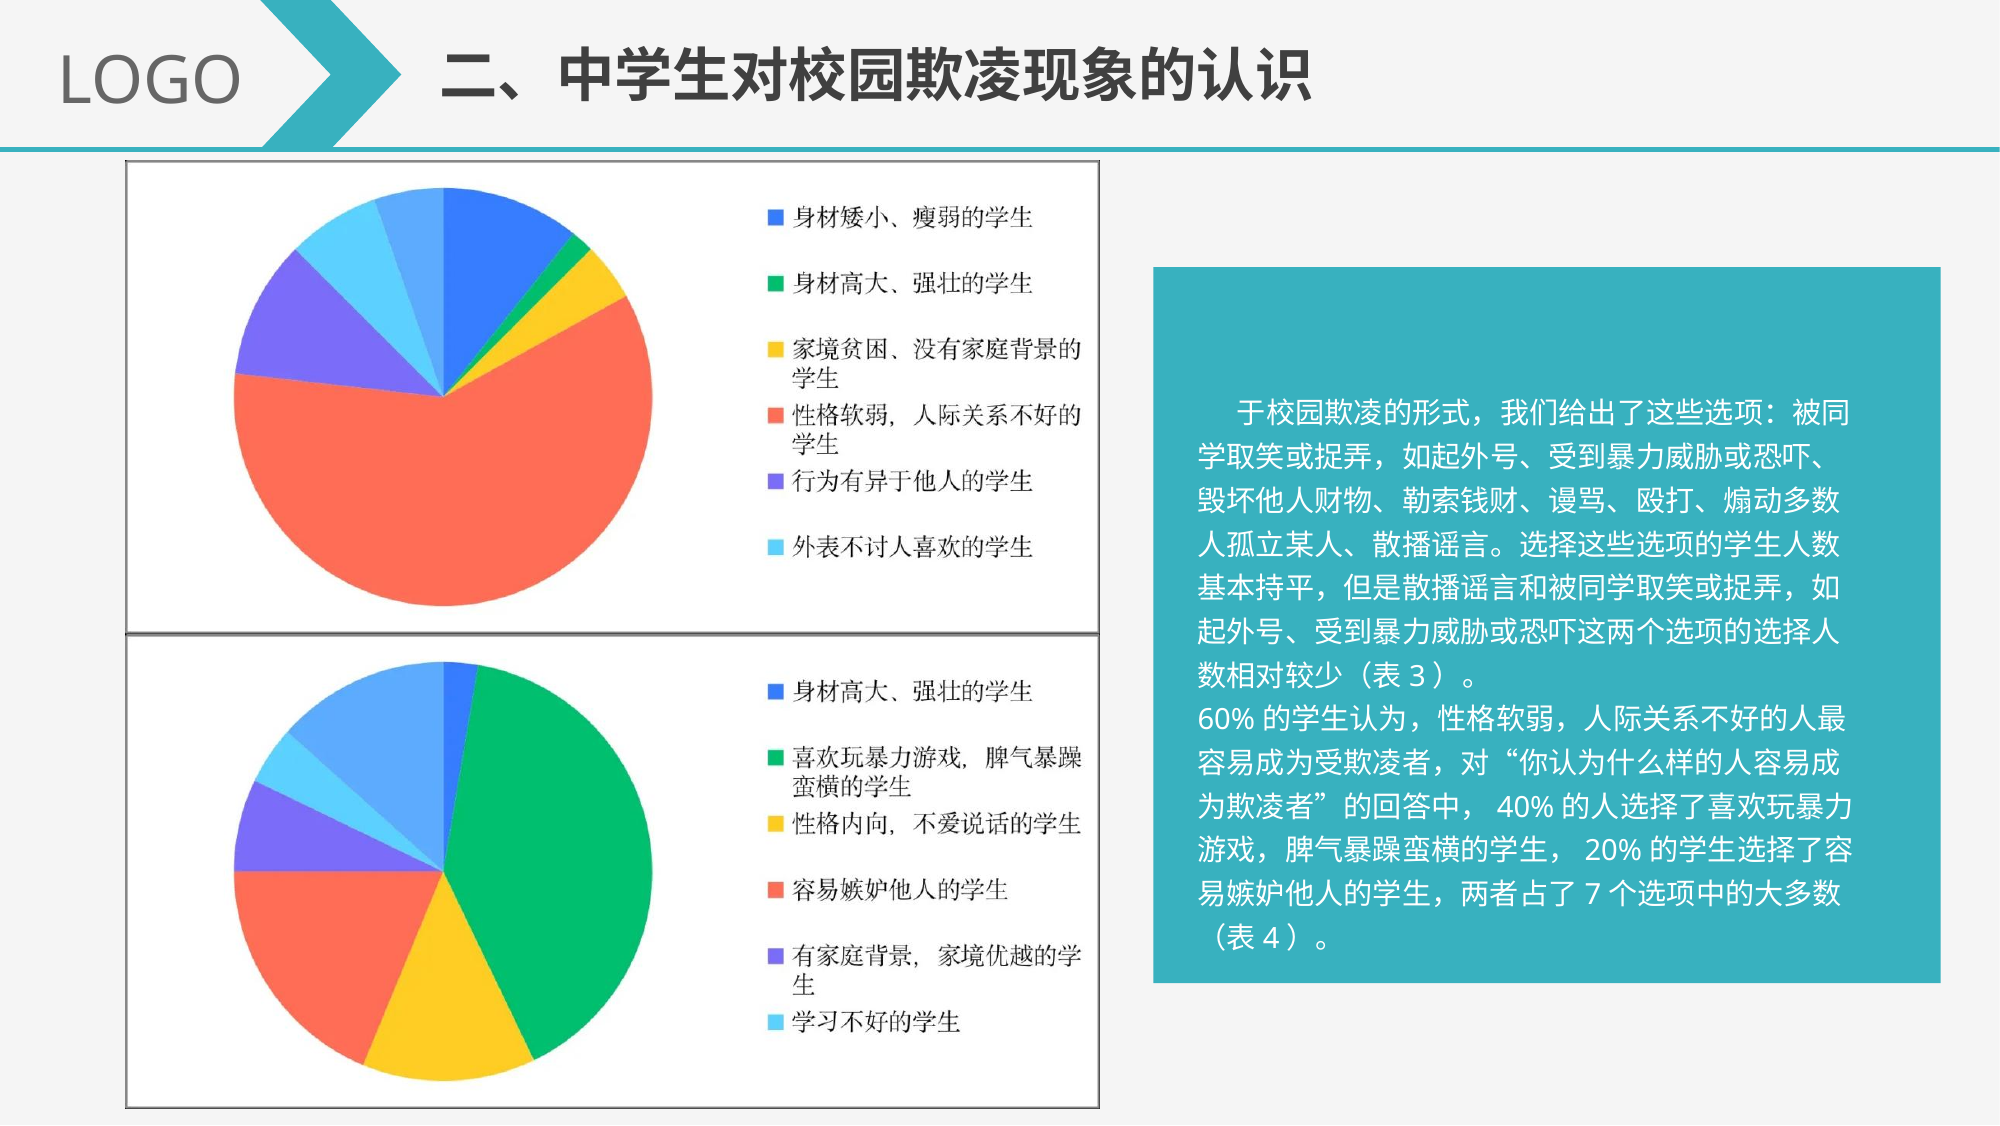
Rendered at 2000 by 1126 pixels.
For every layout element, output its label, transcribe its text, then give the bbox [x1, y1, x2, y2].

picture [125, 159, 1100, 1109]
text_box 二、中学生对校园欺凌现象的认识 [424, 31, 1378, 116]
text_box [1153, 266, 1941, 984]
text_box LOGO [42, 29, 259, 125]
